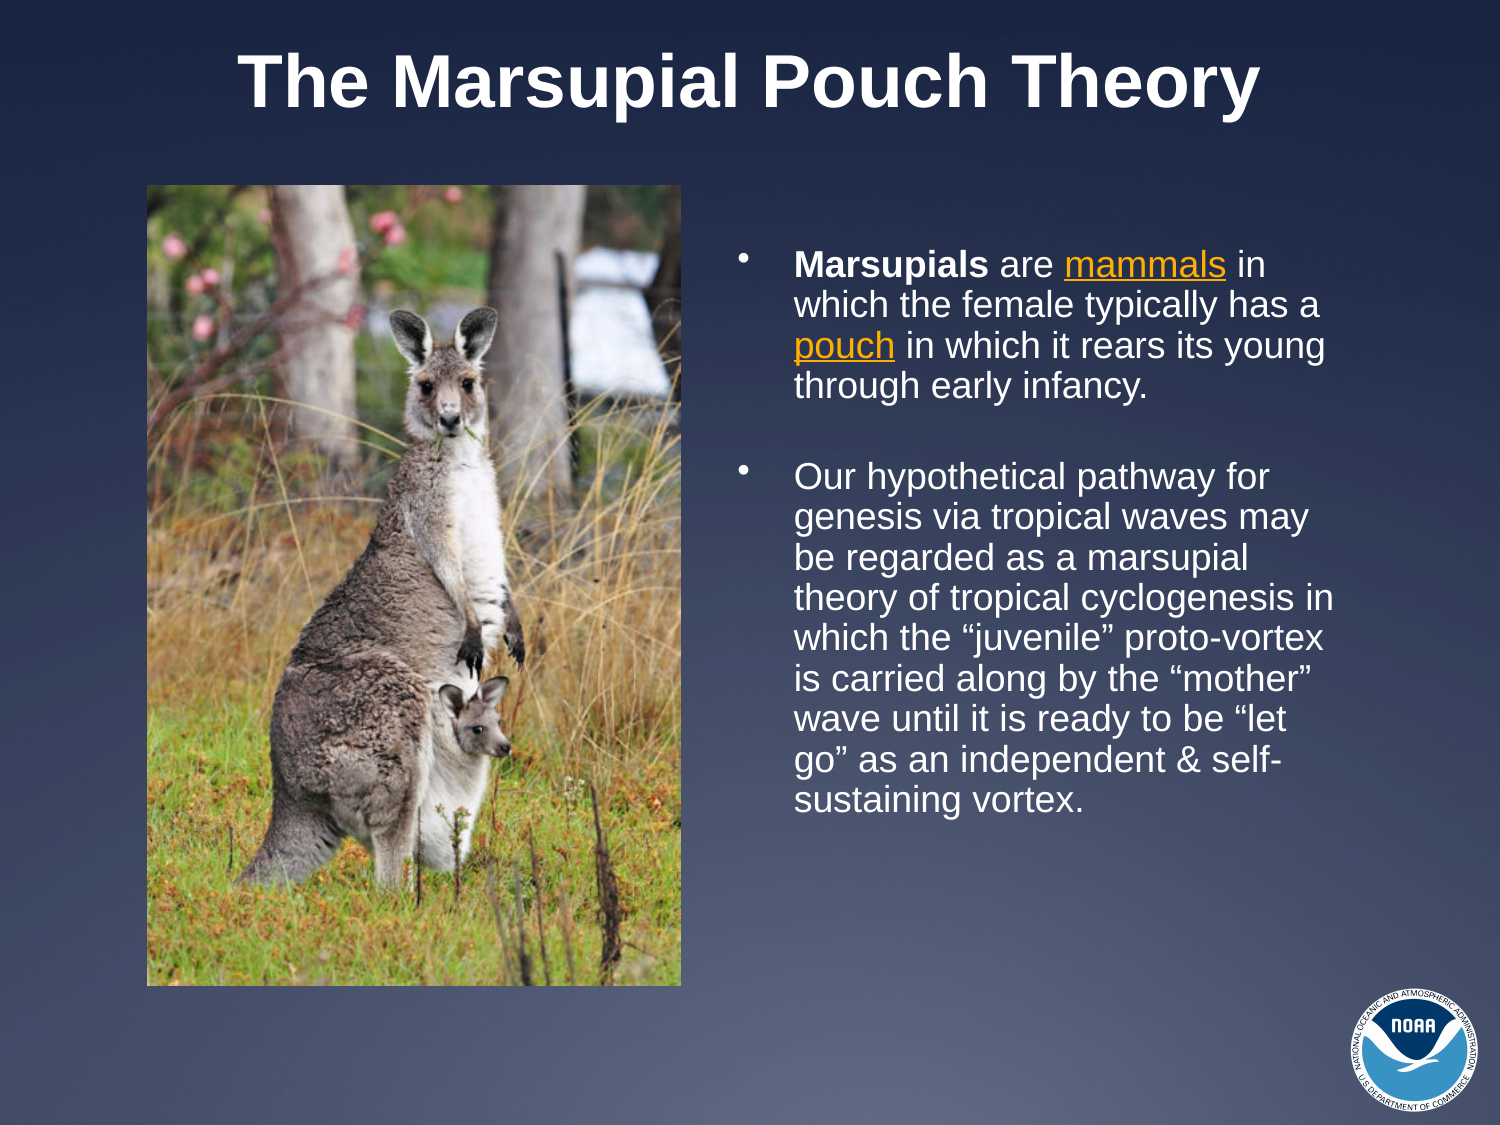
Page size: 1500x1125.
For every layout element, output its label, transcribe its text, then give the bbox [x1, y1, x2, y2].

text_box Marsupials are mammals in which the female typically has a pouch in which it rears its young through early infancy. Our hypothetical pathway for genesis via tropical waves may be regarded as a marsupial theory of tropical cyclogenesis in which the “juvenile” proto-vortex is carried along by the “mother” wave until it is ready to be “let go” as an independent & self-sustaining vortex. [722, 237, 1361, 975]
picture [146, 184, 682, 987]
picture [1350, 987, 1479, 1113]
title The Marsupial Pouch Theory [99, 24, 1400, 155]
